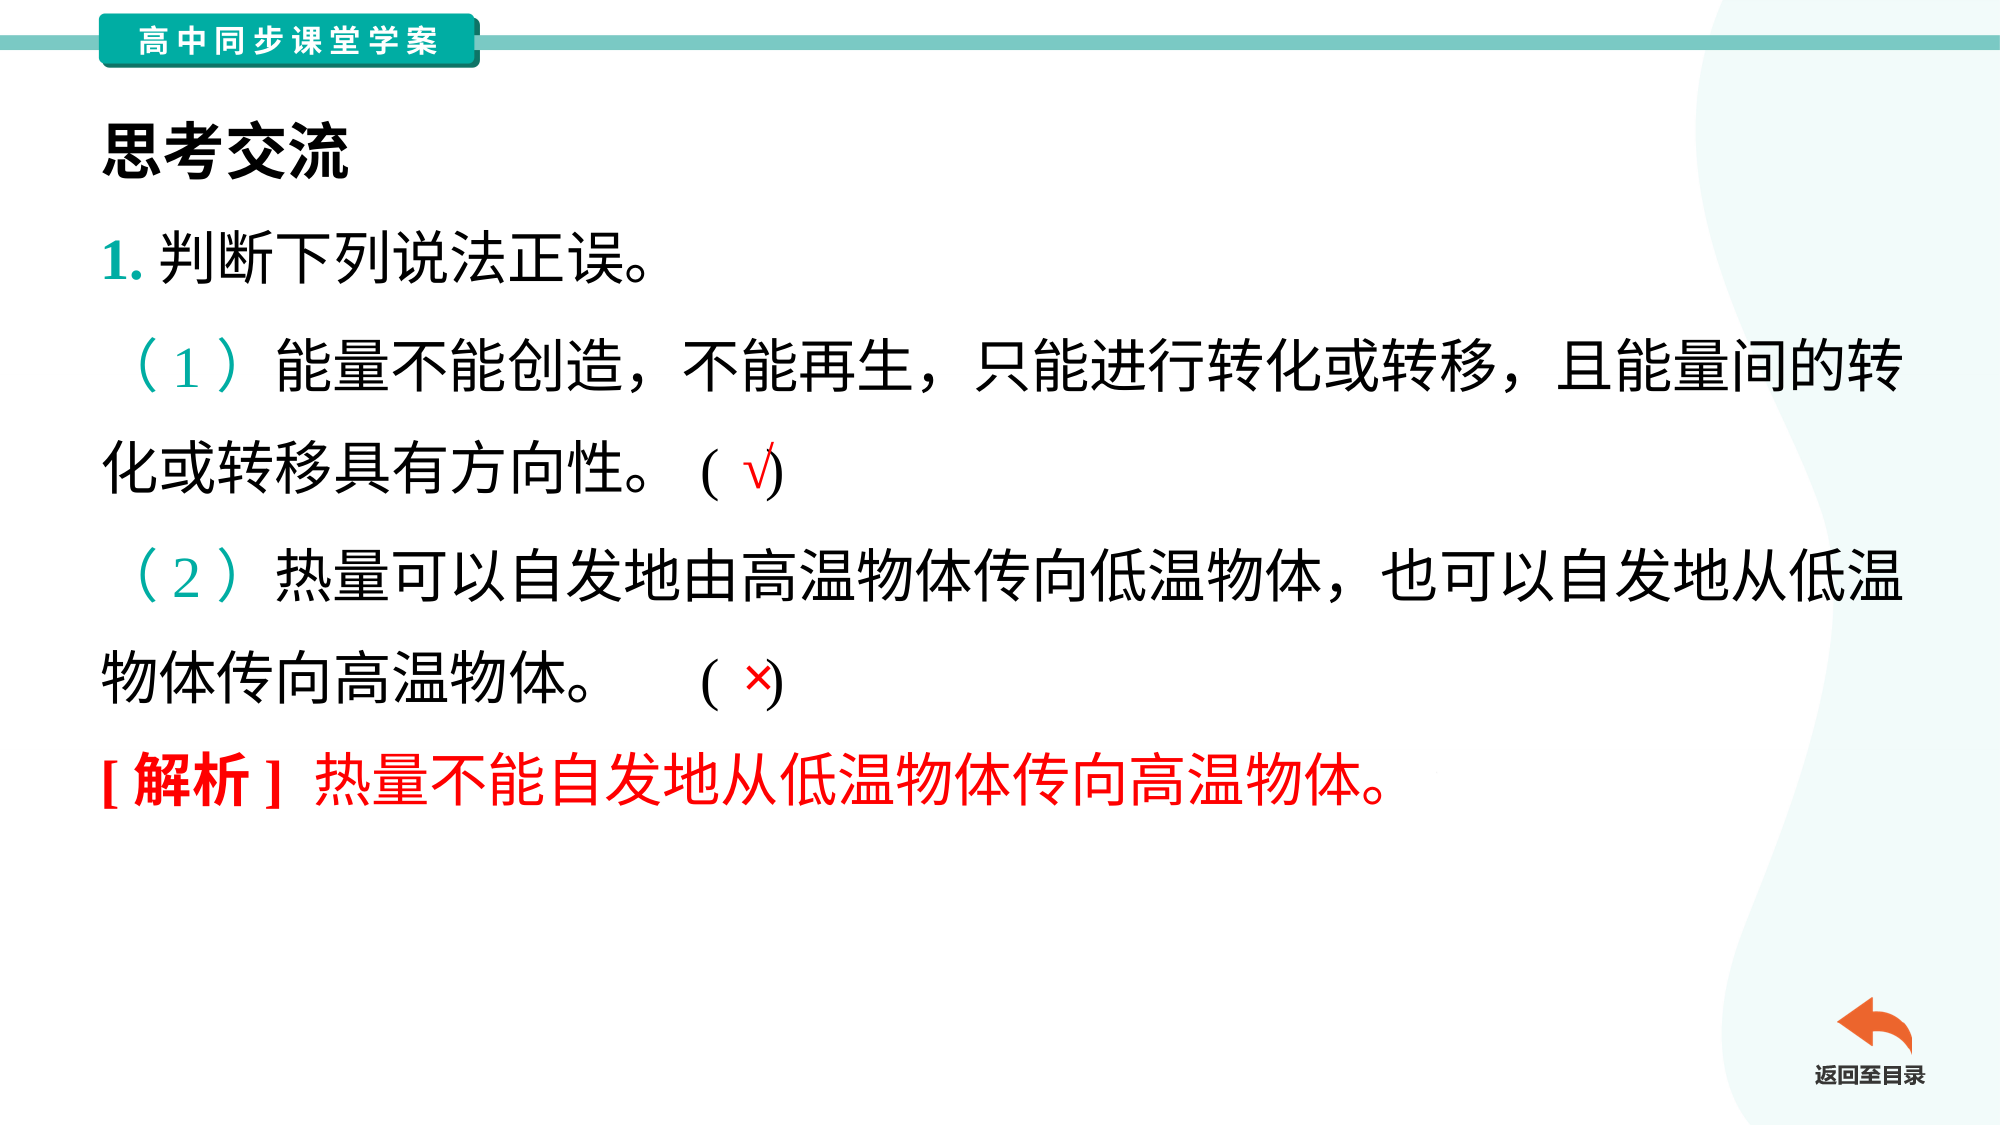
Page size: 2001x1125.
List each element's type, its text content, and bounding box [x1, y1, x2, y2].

text_box （1）能量不能创造，不能再生，只能进行转化或转移，且能量间的转 化或转移具有方向性。 ( ) [100, 292, 1899, 490]
text_box √ [720, 396, 796, 490]
text_box [解析] 热量不能自发地从低温物体传向高温物体。 [100, 710, 1899, 802]
text_box （2）热量可以自发地由高温物体传向低温物体，也可以自发地从低温 物体传向高温物体。 ( ) [100, 502, 1899, 700]
text_box 1.判断下列说法正误。 [100, 187, 1899, 281]
text_box × [708, 606, 810, 698]
text_box 思考交流 [100, 76, 1899, 187]
picture [0, 0, 2000, 1125]
